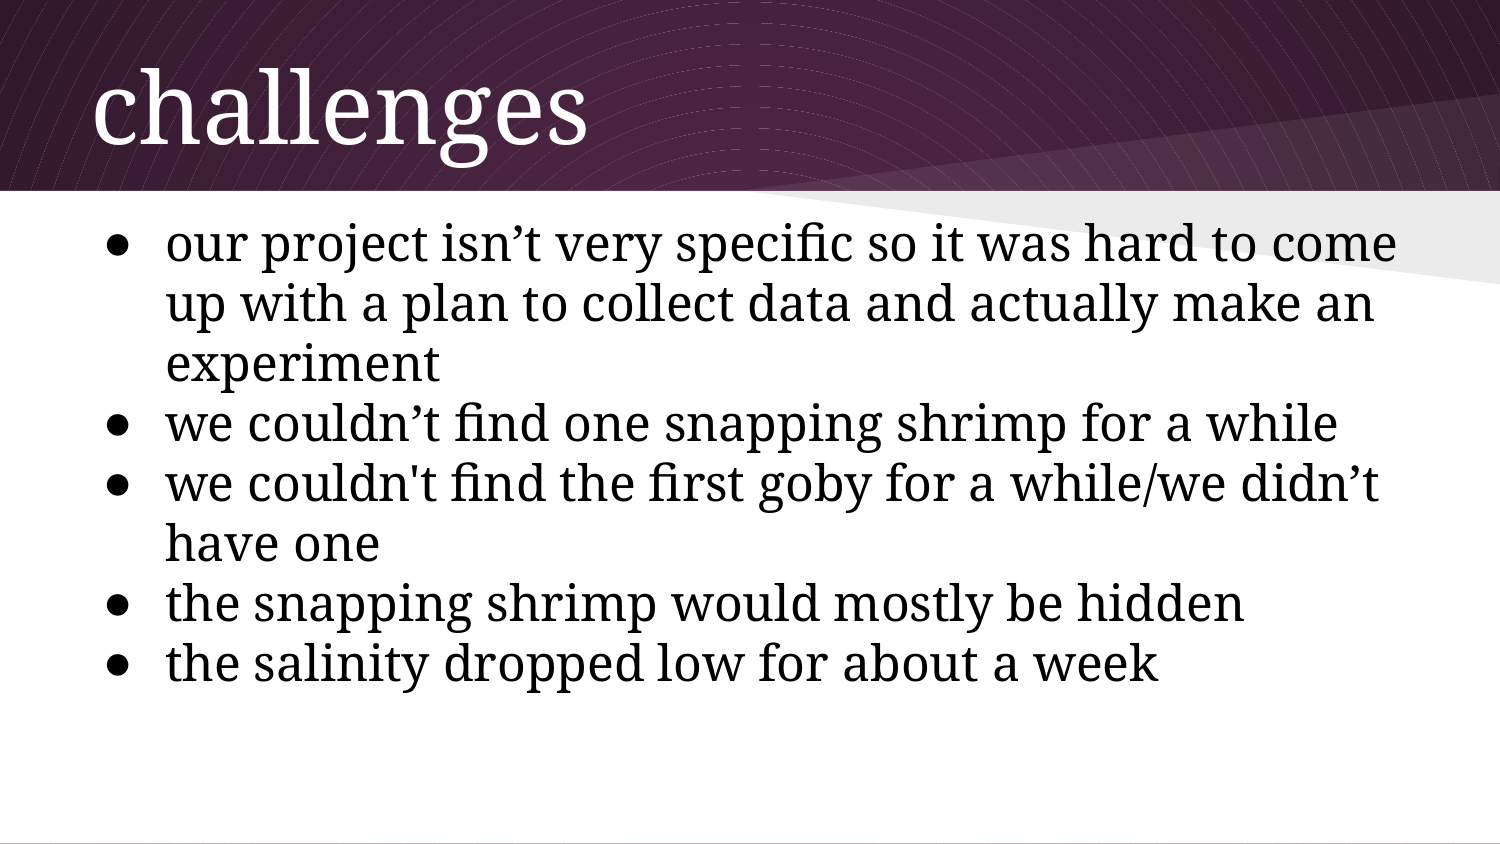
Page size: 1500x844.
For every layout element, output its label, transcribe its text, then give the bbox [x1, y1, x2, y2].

list our project isn’t very specific so it was hard to come up with a plan to collect data and actually make an experiment we couldn’t find one snapping shrimp for a while we couldn't find the first goby for a while/we didn’t have one the snapping shrimp would mostly be hidden the salinity dropped low for about a week [75, 196, 1425, 808]
title challenges [75, 33, 1425, 175]
